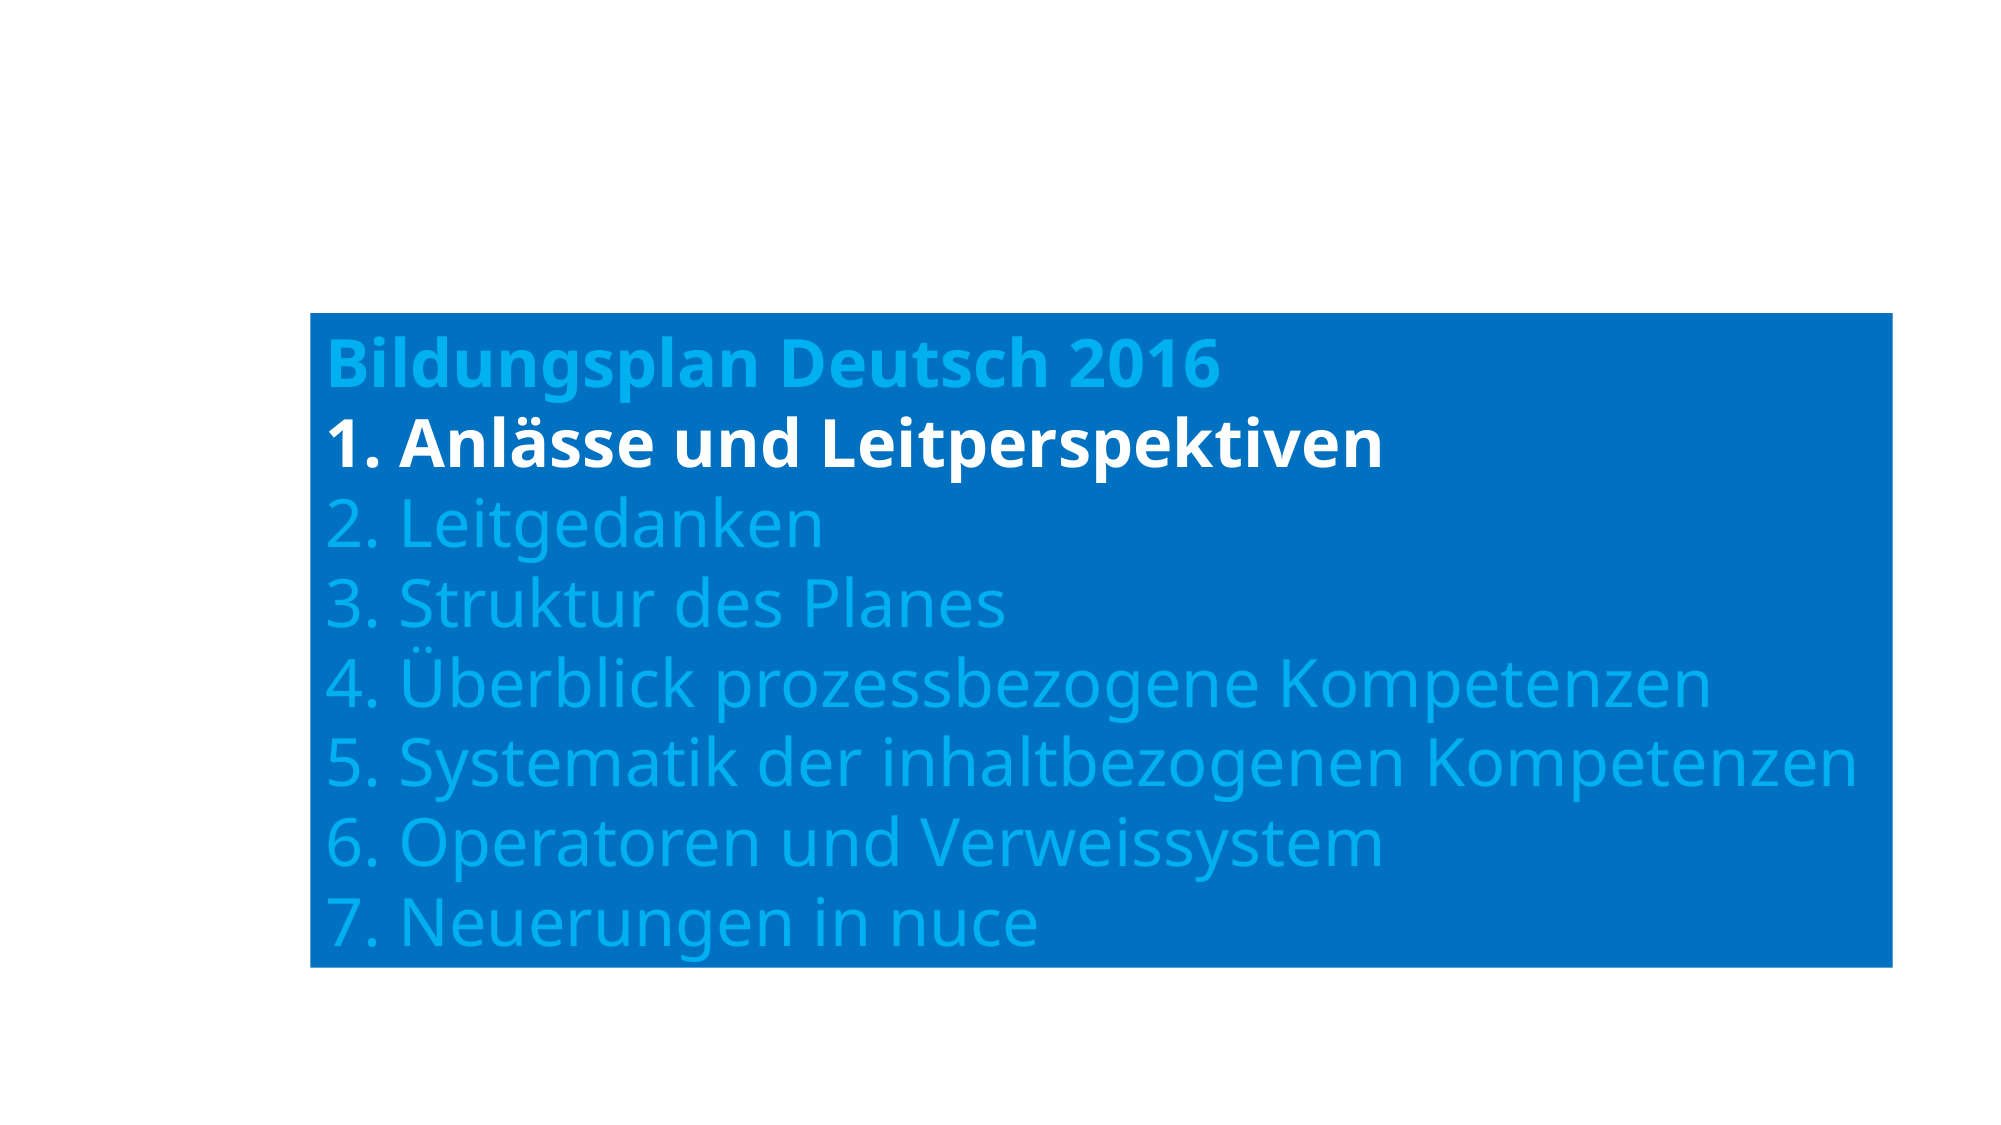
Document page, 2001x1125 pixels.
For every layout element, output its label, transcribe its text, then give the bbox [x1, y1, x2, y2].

text_box Bildungsplan Deutsch 2016 1. Anlässe und Leitperspektiven 2. Leitgedanken 3. Struktur des Planes 4. Überblick prozessbezogene Kompetenzen 5. Systematik der inhaltbezogenen Kompetenzen 6. Operatoren und Verweissystem 7. Neuerungen in nuce [310, 313, 1893, 968]
